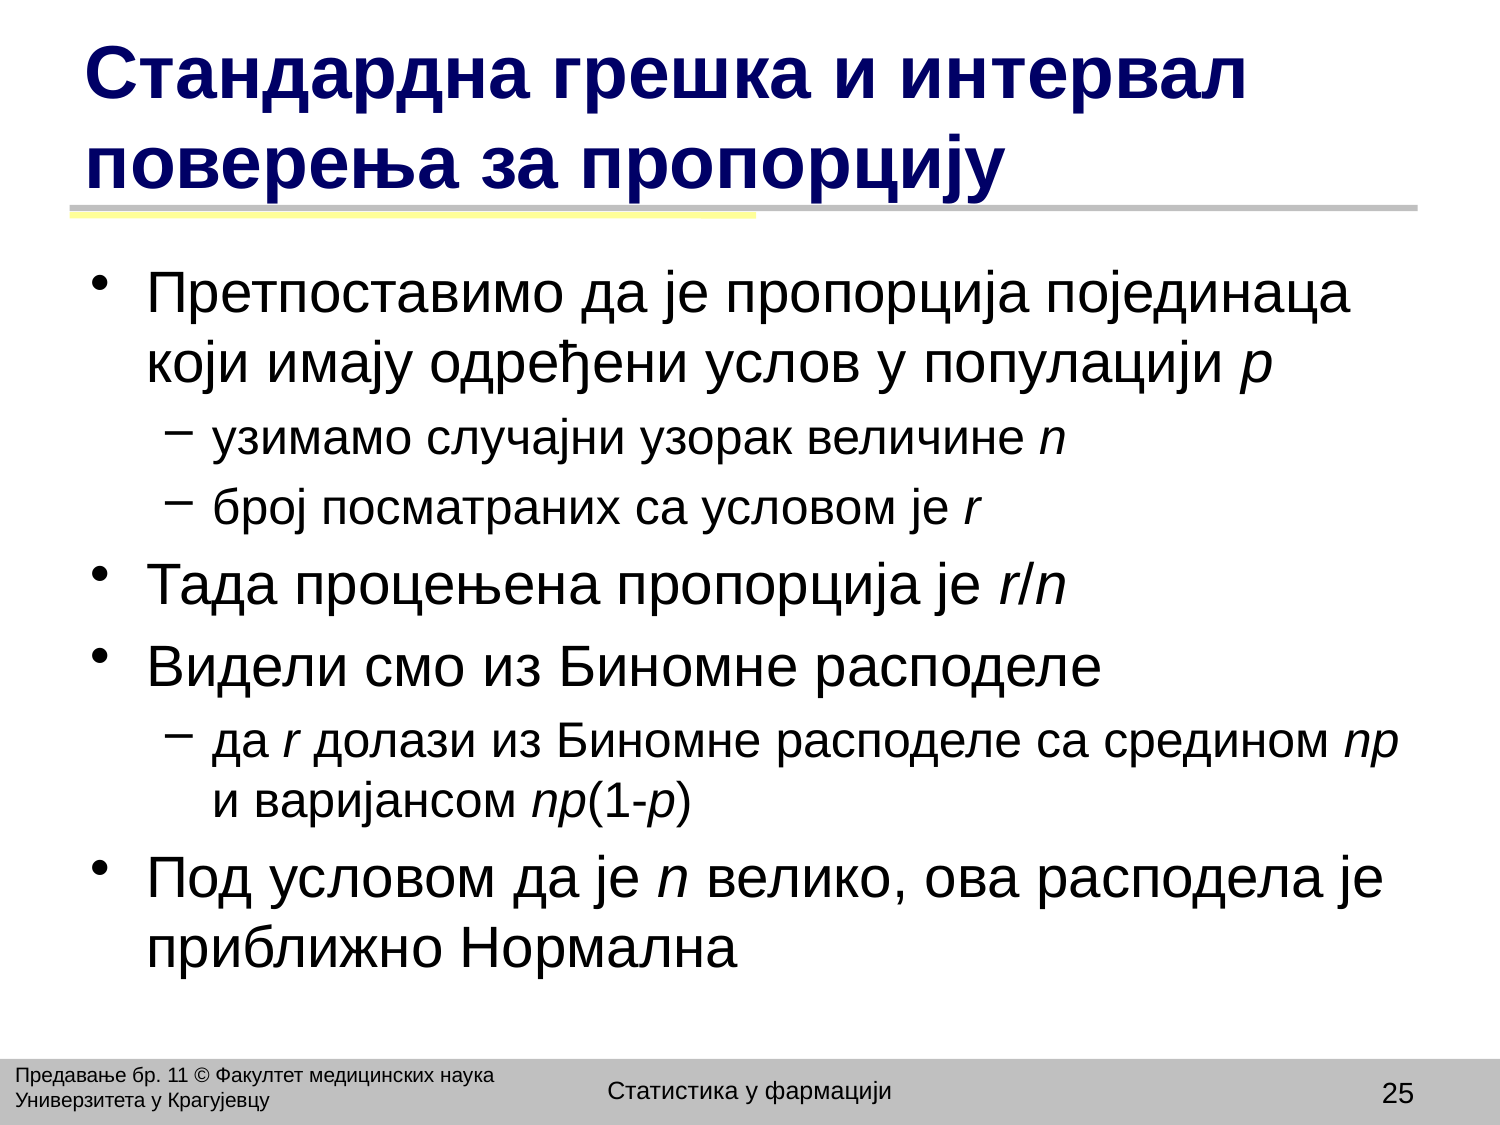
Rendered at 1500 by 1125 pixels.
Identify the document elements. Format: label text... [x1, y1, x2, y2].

footer Статистика у фармацији [512, 1066, 988, 1125]
slide_number Предавање бр. 11 © Факултет медицинских наука Универзитета у Крагујевцу [0, 1053, 622, 1108]
title Стандардна грешка и интервал поверења за пропорцију [69, 19, 1426, 208]
list Претпоставимо да је пропорција појединаца који имају одређени услов у популацији p узимамо случајни узорак величине n број посматраних са условом је r Тада процењена пропорција је r/n Видели смо из Биномне расподеле да r долази из Биномне расподеле са средином np и варијансом np(1-p) Под условом да је n велико, ова расподела је приближно Нормална [74, 246, 1426, 1023]
slide_number 25 [1079, 1066, 1430, 1125]
